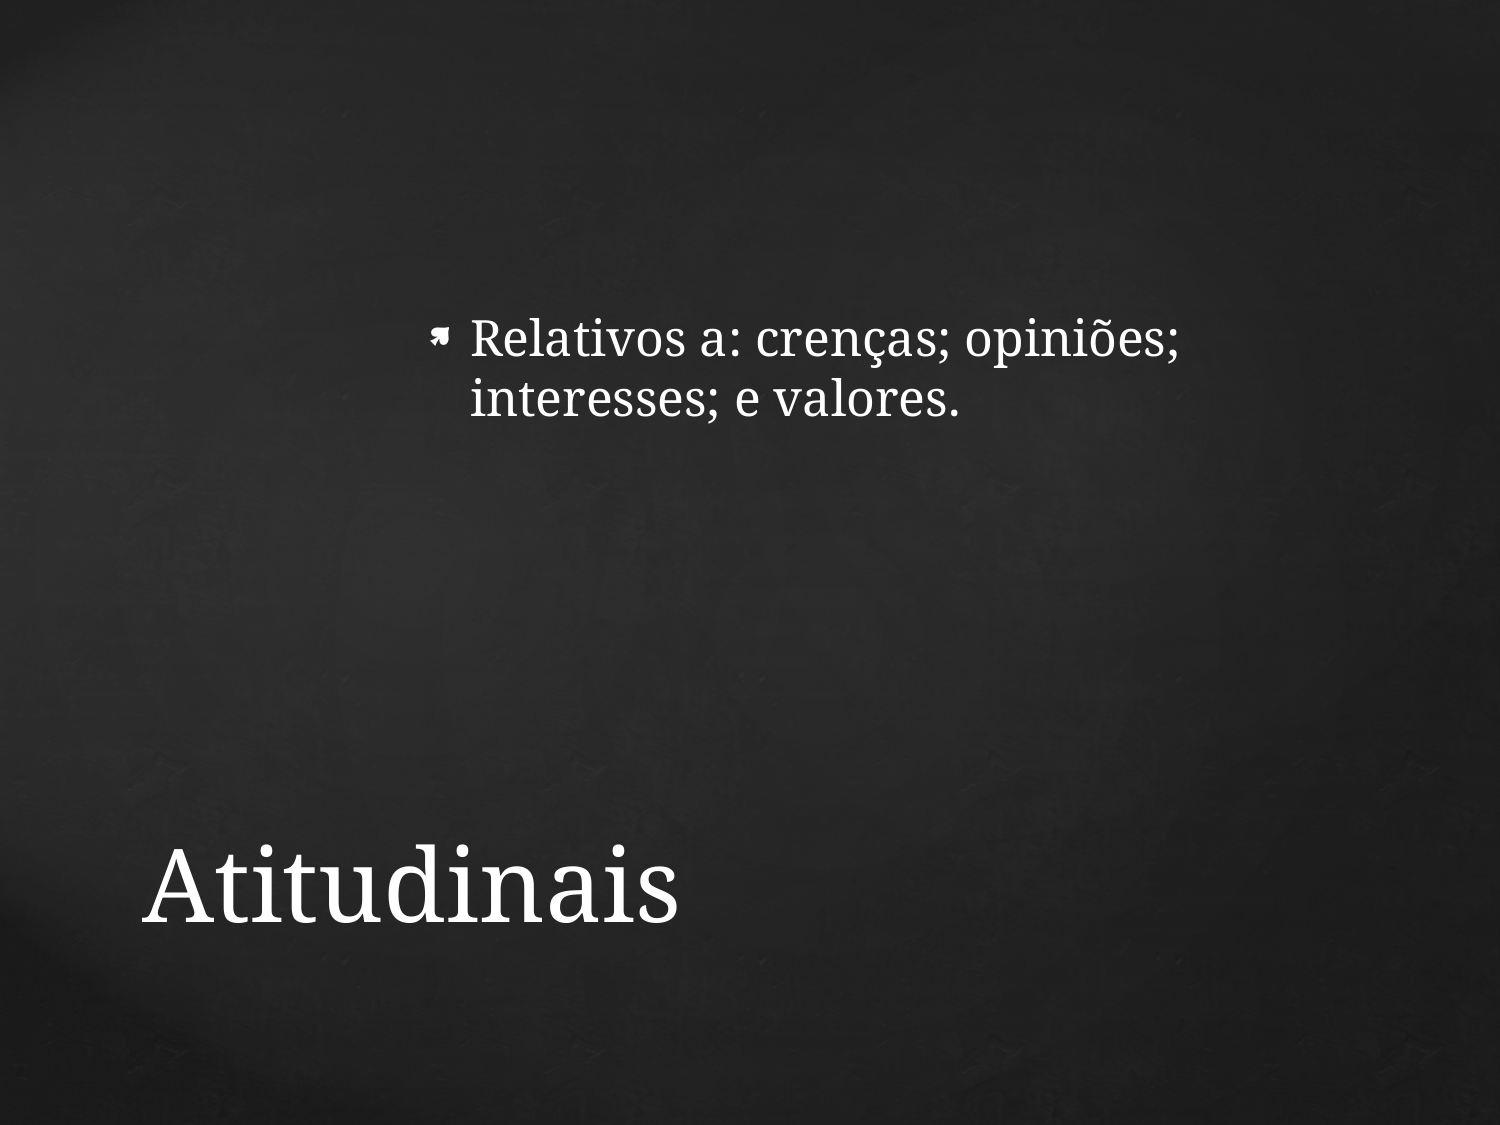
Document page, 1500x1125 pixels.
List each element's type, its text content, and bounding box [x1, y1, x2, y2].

title Atitudinais [127, 704, 1447, 950]
list Relativos a: crenças; opiniões; interesses; e valores. [350, 112, 1350, 704]
